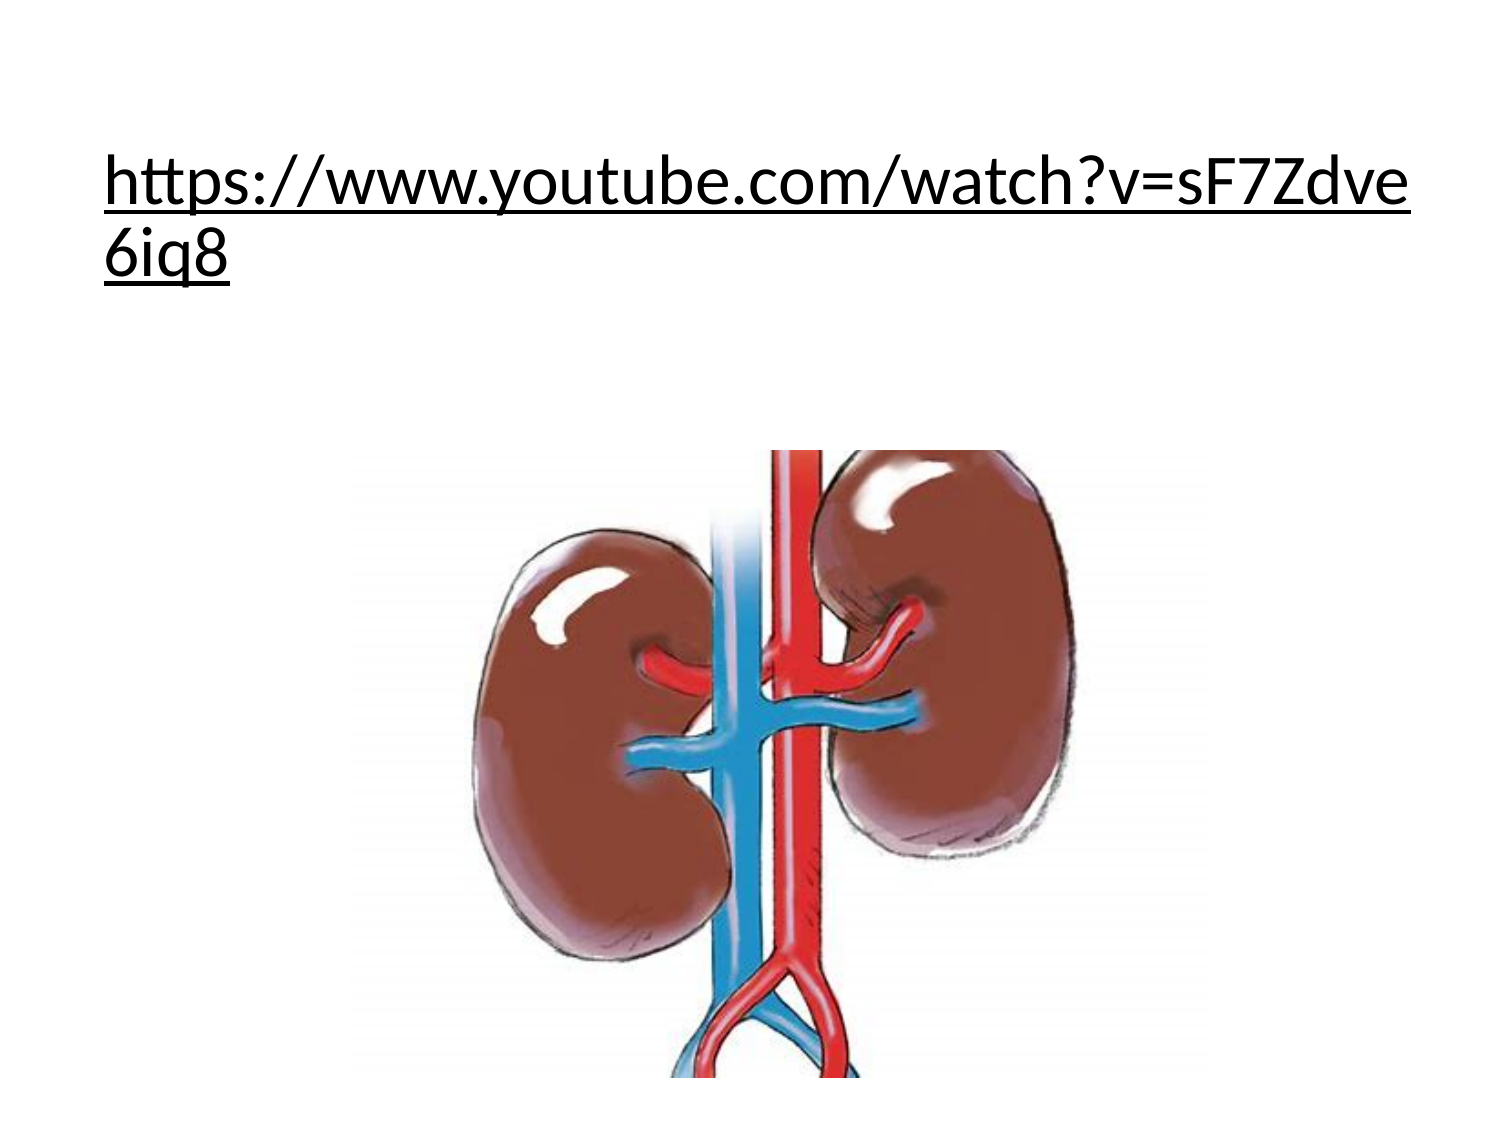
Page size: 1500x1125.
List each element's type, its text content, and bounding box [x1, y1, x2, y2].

title https://www.youtube.com/watch?v=sF7Zdve6iq8 [88, 125, 1439, 313]
picture [348, 449, 1211, 1079]
